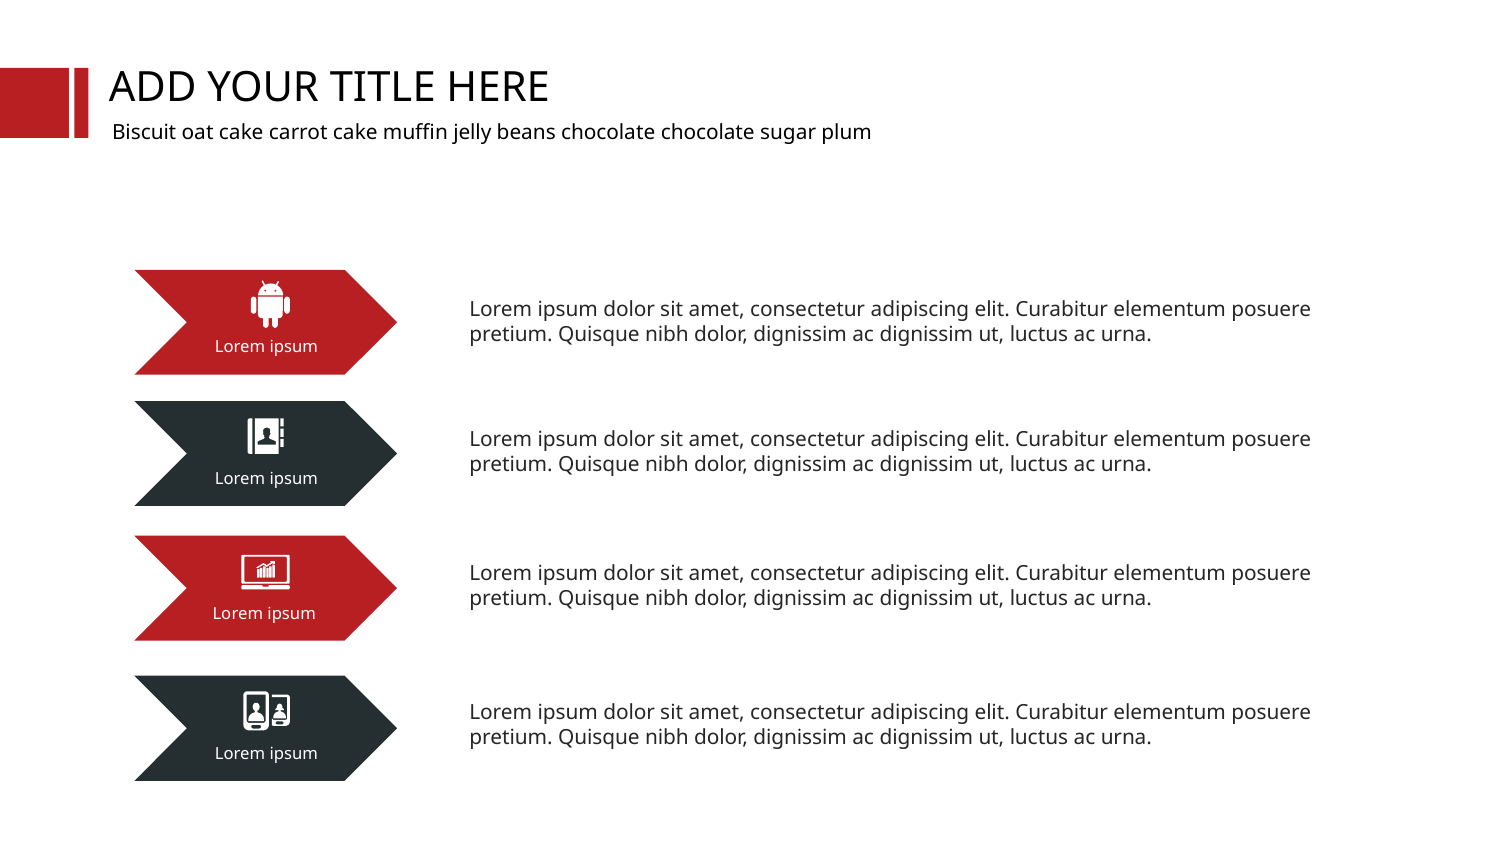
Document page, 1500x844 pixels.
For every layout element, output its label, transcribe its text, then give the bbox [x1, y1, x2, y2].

text_box Lorem ipsum [131, 534, 399, 642]
text_box [271, 694, 290, 726]
text_box Lorem ipsum dolor sit amet, consectetur adipiscing elit. Curabitur elementum posuere pretium. Quisque nibh dolor, dignissim ac dignissim ut, luctus ac urna. [454, 418, 1353, 487]
text_box [249, 279, 291, 329]
text_box [241, 585, 290, 590]
text_box Lorem ipsum dolor sit amet, consectetur adipiscing elit. Curabitur elementum posuere pretium. Quisque nibh dolor, dignissim ac dignissim ut, luctus ac urna. [454, 691, 1353, 760]
text_box Lorem ipsum dolor sit amet, consectetur adipiscing elit. Curabitur elementum posuere pretium. Quisque nibh dolor, dignissim ac dignissim ut, luctus ac urna. [454, 288, 1353, 357]
text_box [243, 691, 269, 731]
text_box [254, 418, 279, 454]
text_box [241, 554, 290, 584]
text_box [247, 418, 253, 454]
text_box Lorem ipsum [131, 674, 399, 782]
text_box Lorem ipsum dolor sit amet, consectetur adipiscing elit. Curabitur elementum posuere pretium. Quisque nibh dolor, dignissim ac dignissim ut, luctus ac urna. [454, 552, 1353, 621]
text_box Lorem ipsum [131, 400, 399, 508]
text_box Lorem ipsum [131, 268, 399, 376]
